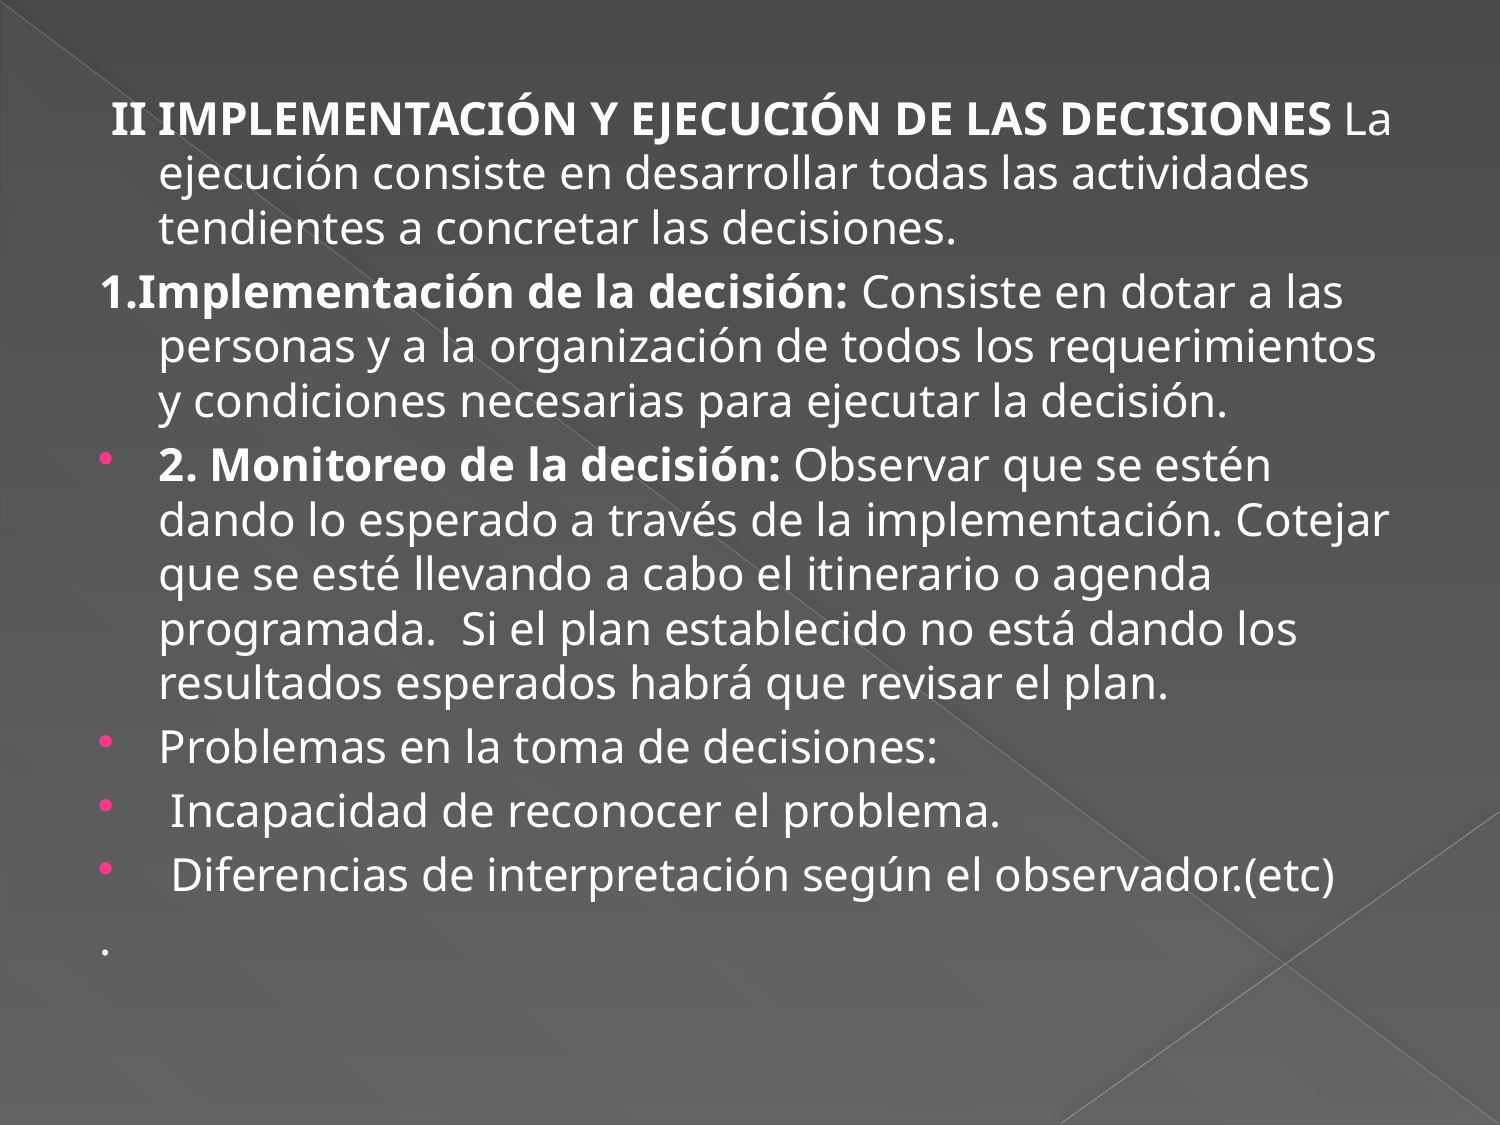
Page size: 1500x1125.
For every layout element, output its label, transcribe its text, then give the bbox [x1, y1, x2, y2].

list II IMPLEMENTACIÓN Y EJECUCIÓN DE LAS DECISIONES La ejecución consiste en desarrollar todas las actividades tendientes a concretar las decisiones. 1.Implementación de la decisión: Consiste en dotar a las personas y a la organización de todos los requerimientos y condiciones necesarias para ejecutar la decisión. 2. Monitoreo de la decisión: Observar que se estén dando lo esperado a través de la implementación. Cotejar que se esté llevando a cabo el itinerario o agenda programada. Si el plan establecido no está dando los resultados esperados habrá que revisar el plan. Problemas en la toma de decisiones: Incapacidad de reconocer el problema. Diferencias de interpretación según el observador.(etc) . [75, 82, 1425, 1059]
